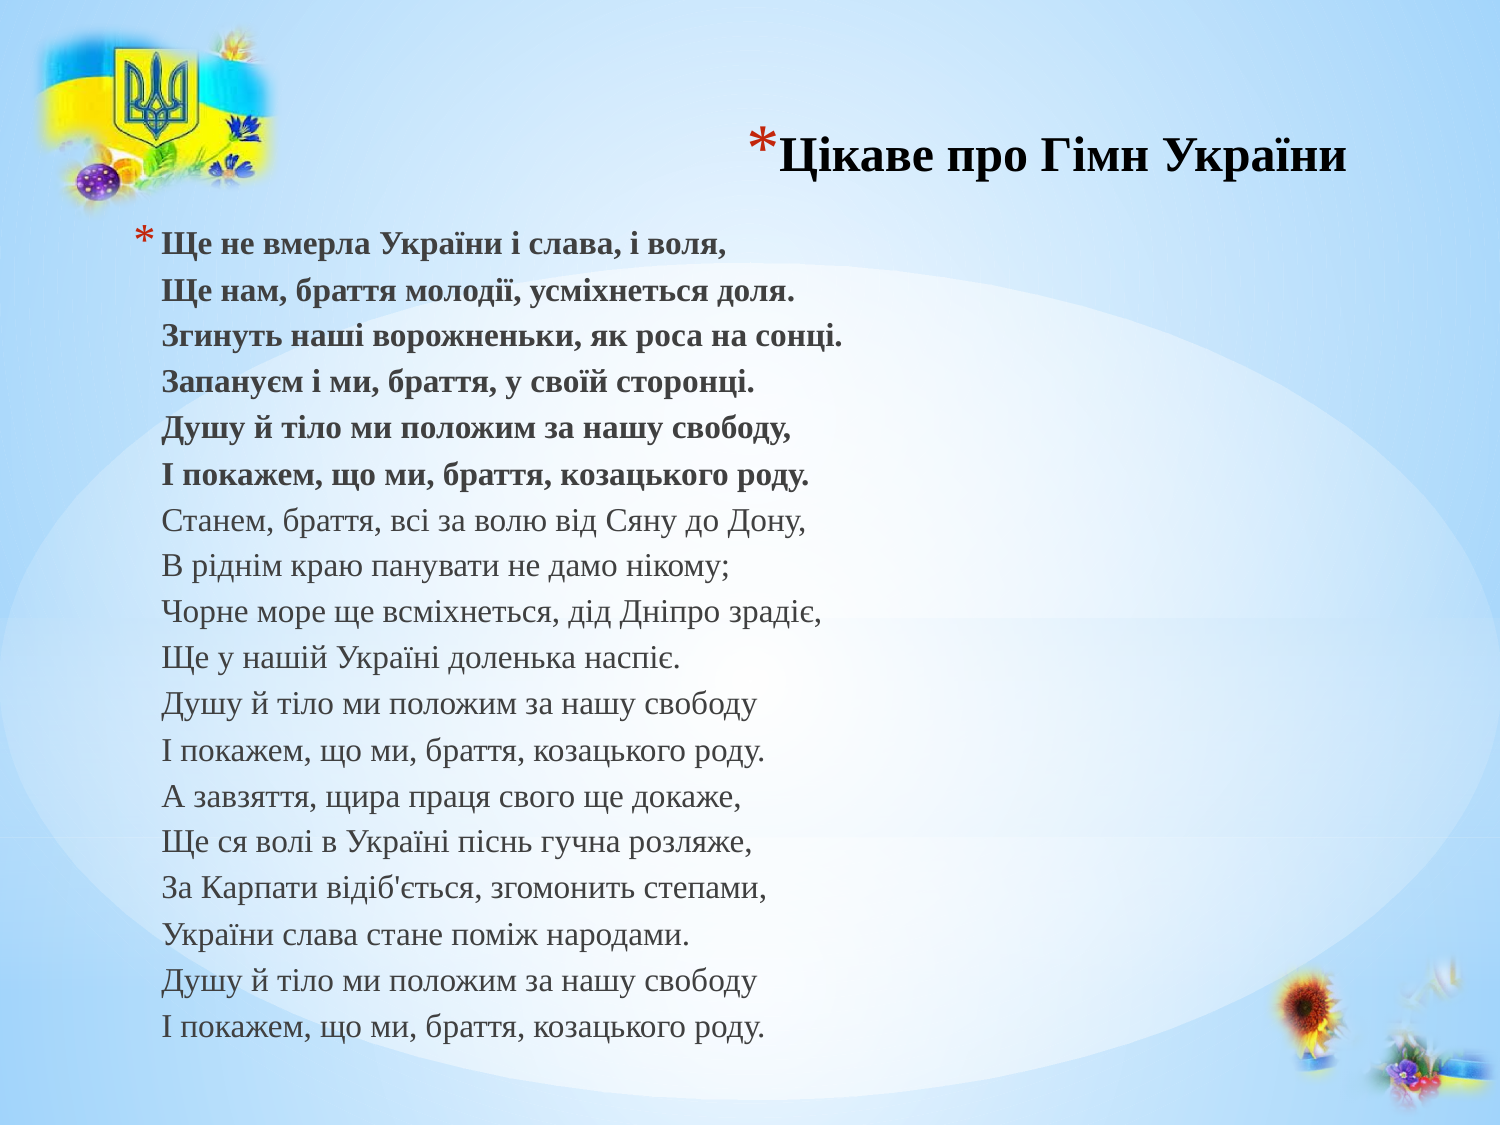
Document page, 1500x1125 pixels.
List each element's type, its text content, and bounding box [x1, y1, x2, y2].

list Ще не вмерла України і слава, і воля, Ще нам, браття молодії, усміхнеться доля. Згинуть наші ворожненьки, як роса на сонці. Запануєм і ми, браття, у своїй сторонці. Душу й тіло ми положим за нашу свободу, І покажем, що ми, браття, козацького роду. Станем, браття, всі за волю від Сяну до Дону, В ріднім краю панувати не дамо нікому; Чорне море ще всміхнеться, дід Дніпро зрадіє, Ще у нашій Україні доленька наспіє. Душу й тіло ми положим за нашу свободу І покажем, що ми, браття, козацького роду. А завзяття, щира праця свого ще докаже, Ще ся волі в Україні піснь гучна розляже, За Карпати відіб'ється, згомонить степами, України слава стане поміж народами. Душу й тіло ми положим за нашу свободу І покажем, що ми, браття, козацького роду. [112, 208, 1424, 1106]
picture [1244, 857, 1500, 1125]
title Цікаве про Гімн України [294, 113, 1363, 208]
picture [28, 0, 284, 232]
